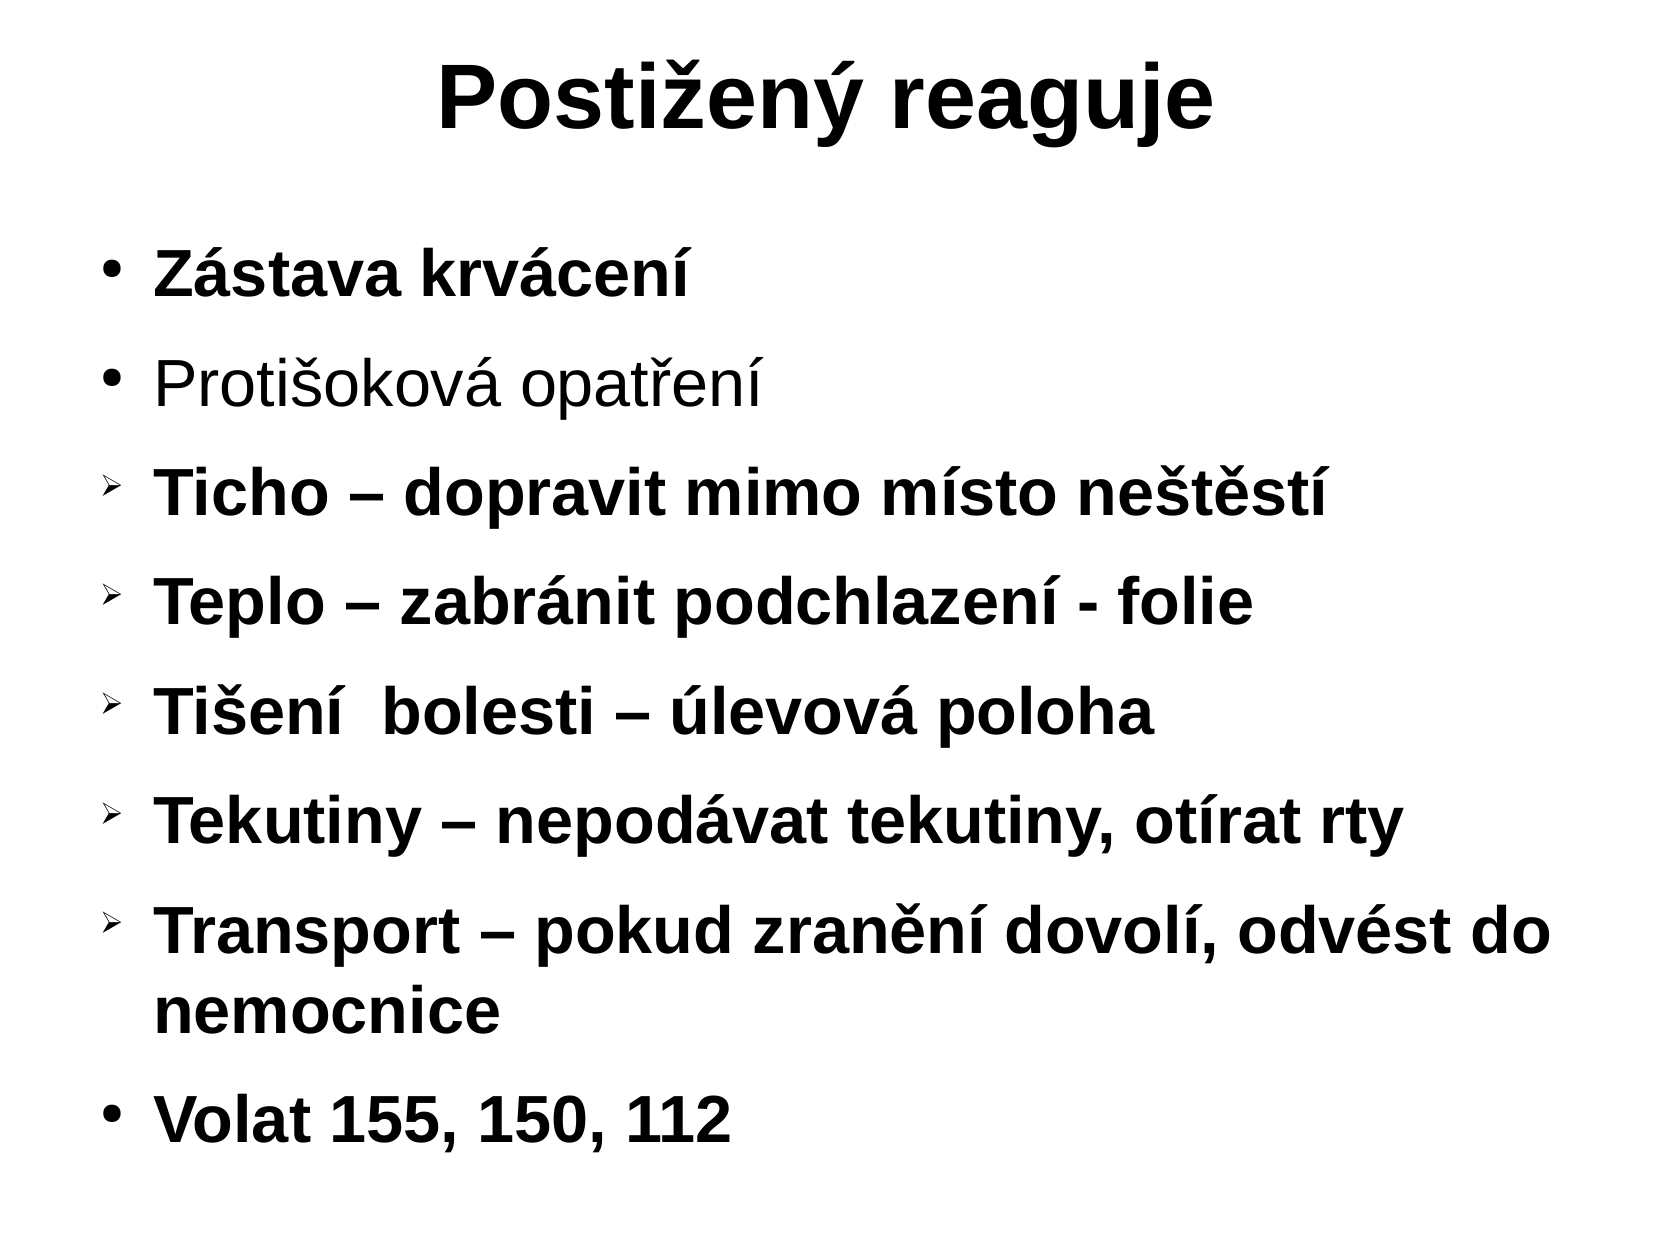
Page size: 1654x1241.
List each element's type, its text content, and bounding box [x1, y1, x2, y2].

list Zástava krvácení Protišoková opatření Ticho – dopravit mimo místo neštěstí Teplo – zabránit podchlazení - folie Tišení bolesti – úlevová poloha Tekutiny – nepodávat tekutiny, otírat rty Transport – pokud zranění dovolí, odvést do nemocnice Volat 155, 150, 112 [82, 229, 1572, 1211]
title Postižený reaguje [82, 0, 1572, 184]
